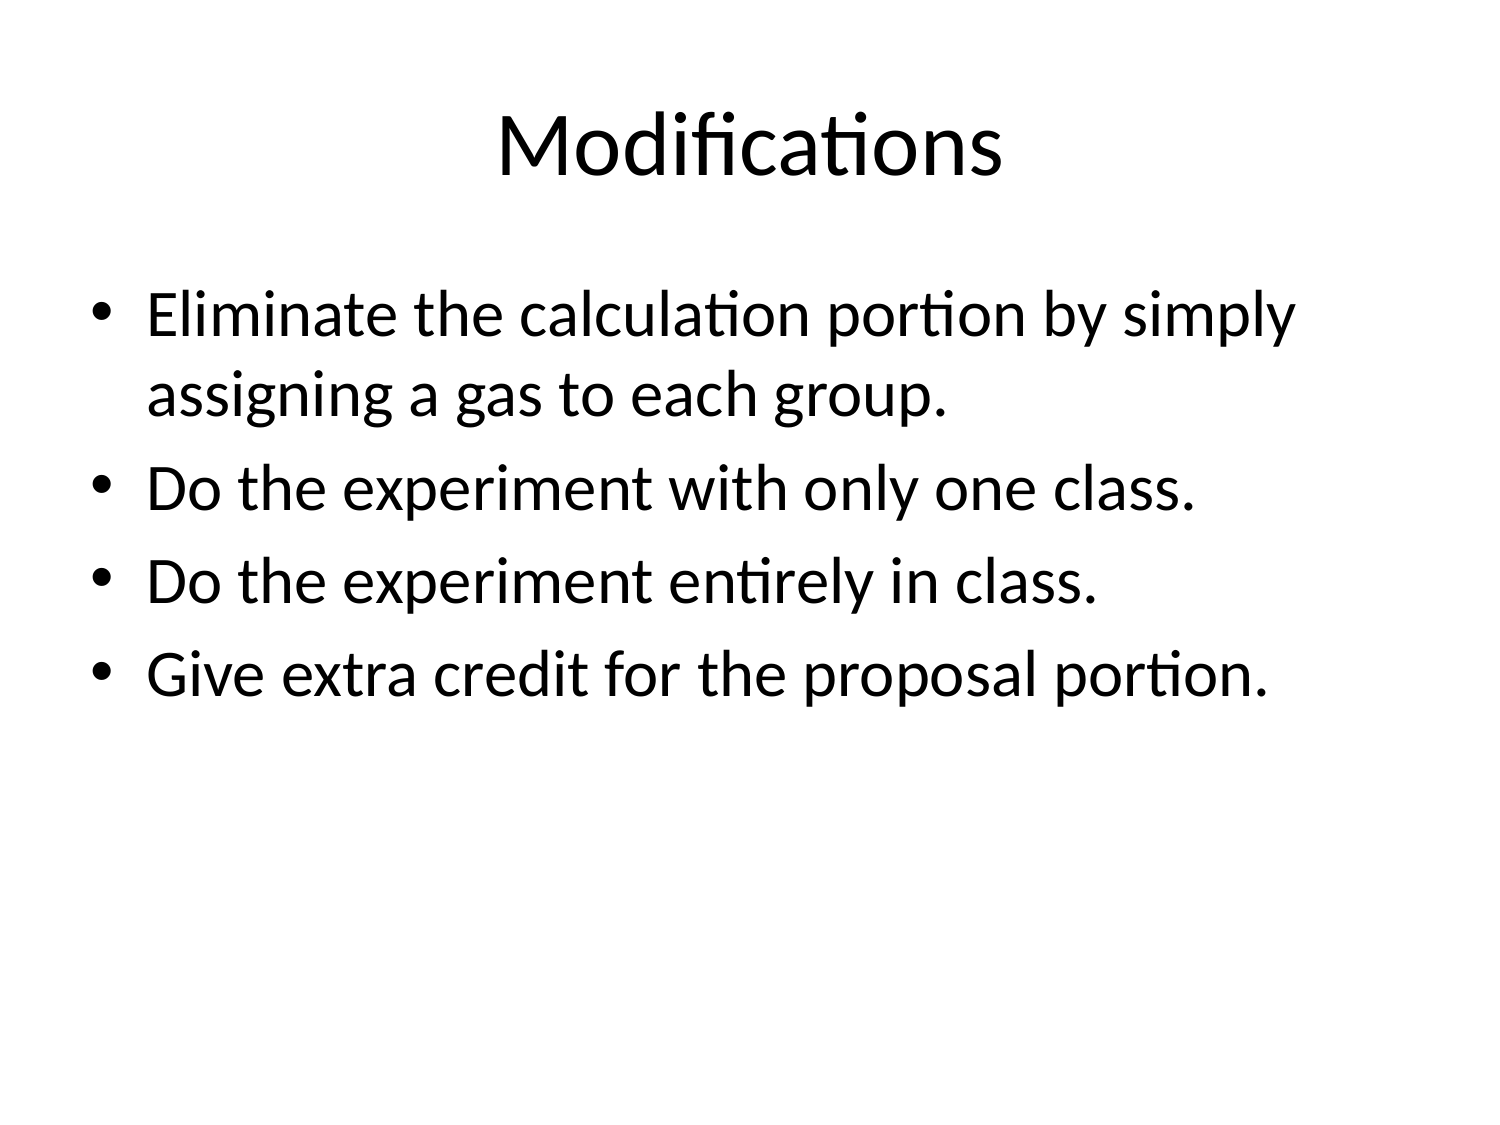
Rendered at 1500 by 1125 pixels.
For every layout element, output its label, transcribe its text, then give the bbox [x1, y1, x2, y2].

title Modifications [75, 45, 1425, 233]
list Eliminate the calculation portion by simply assigning a gas to each group. Do the experiment with only one class. Do the experiment entirely in class. Give extra credit for the proposal portion. [75, 262, 1425, 1005]
